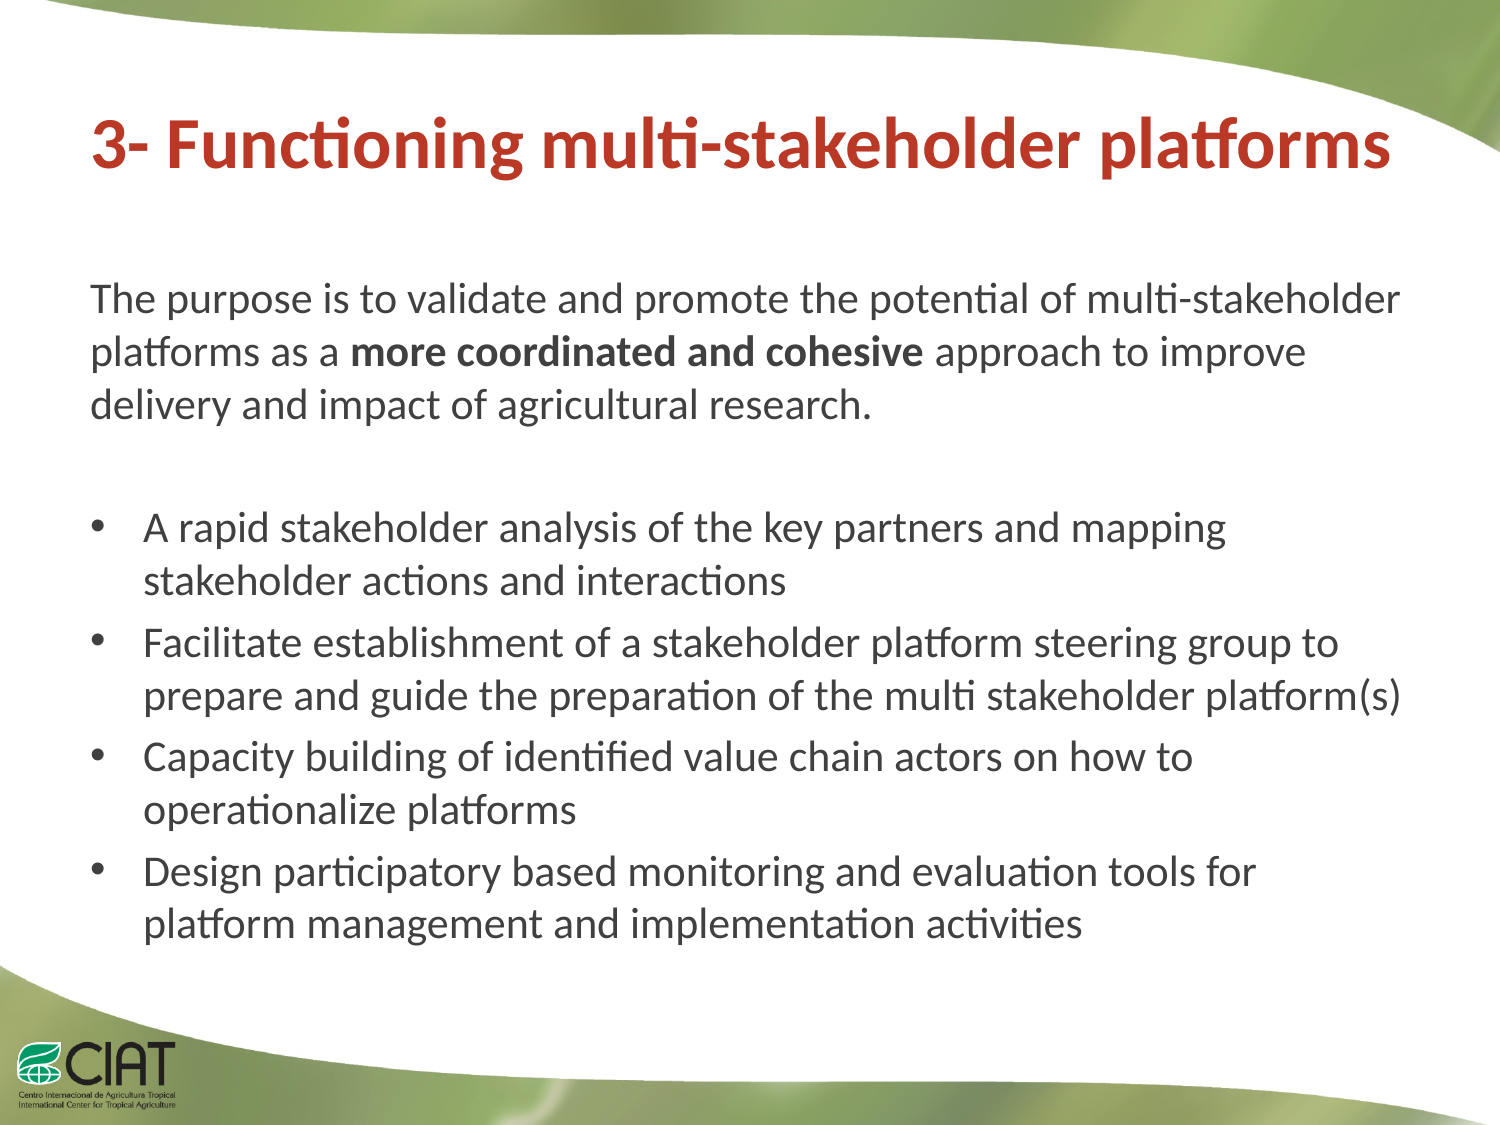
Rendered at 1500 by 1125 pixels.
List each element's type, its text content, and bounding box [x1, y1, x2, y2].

title 3- Functioning multi-stakeholder platforms [74, 44, 1426, 233]
picture [0, 0, 1500, 1125]
list The purpose is to validate and promote the potential of multi-stakeholder platforms as a more coordinated and cohesive approach to improve delivery and impact of agricultural research. A rapid stakeholder analysis of the key partners and mapping stakeholder actions and interactions Facilitate establishment of a stakeholder platform steering group to prepare and guide the preparation of the multi stakeholder platform(s) Capacity building of identified value chain actors on how to operationalize platforms Design participatory based monitoring and evaluation tools for platform management and implementation activities [74, 262, 1426, 1001]
